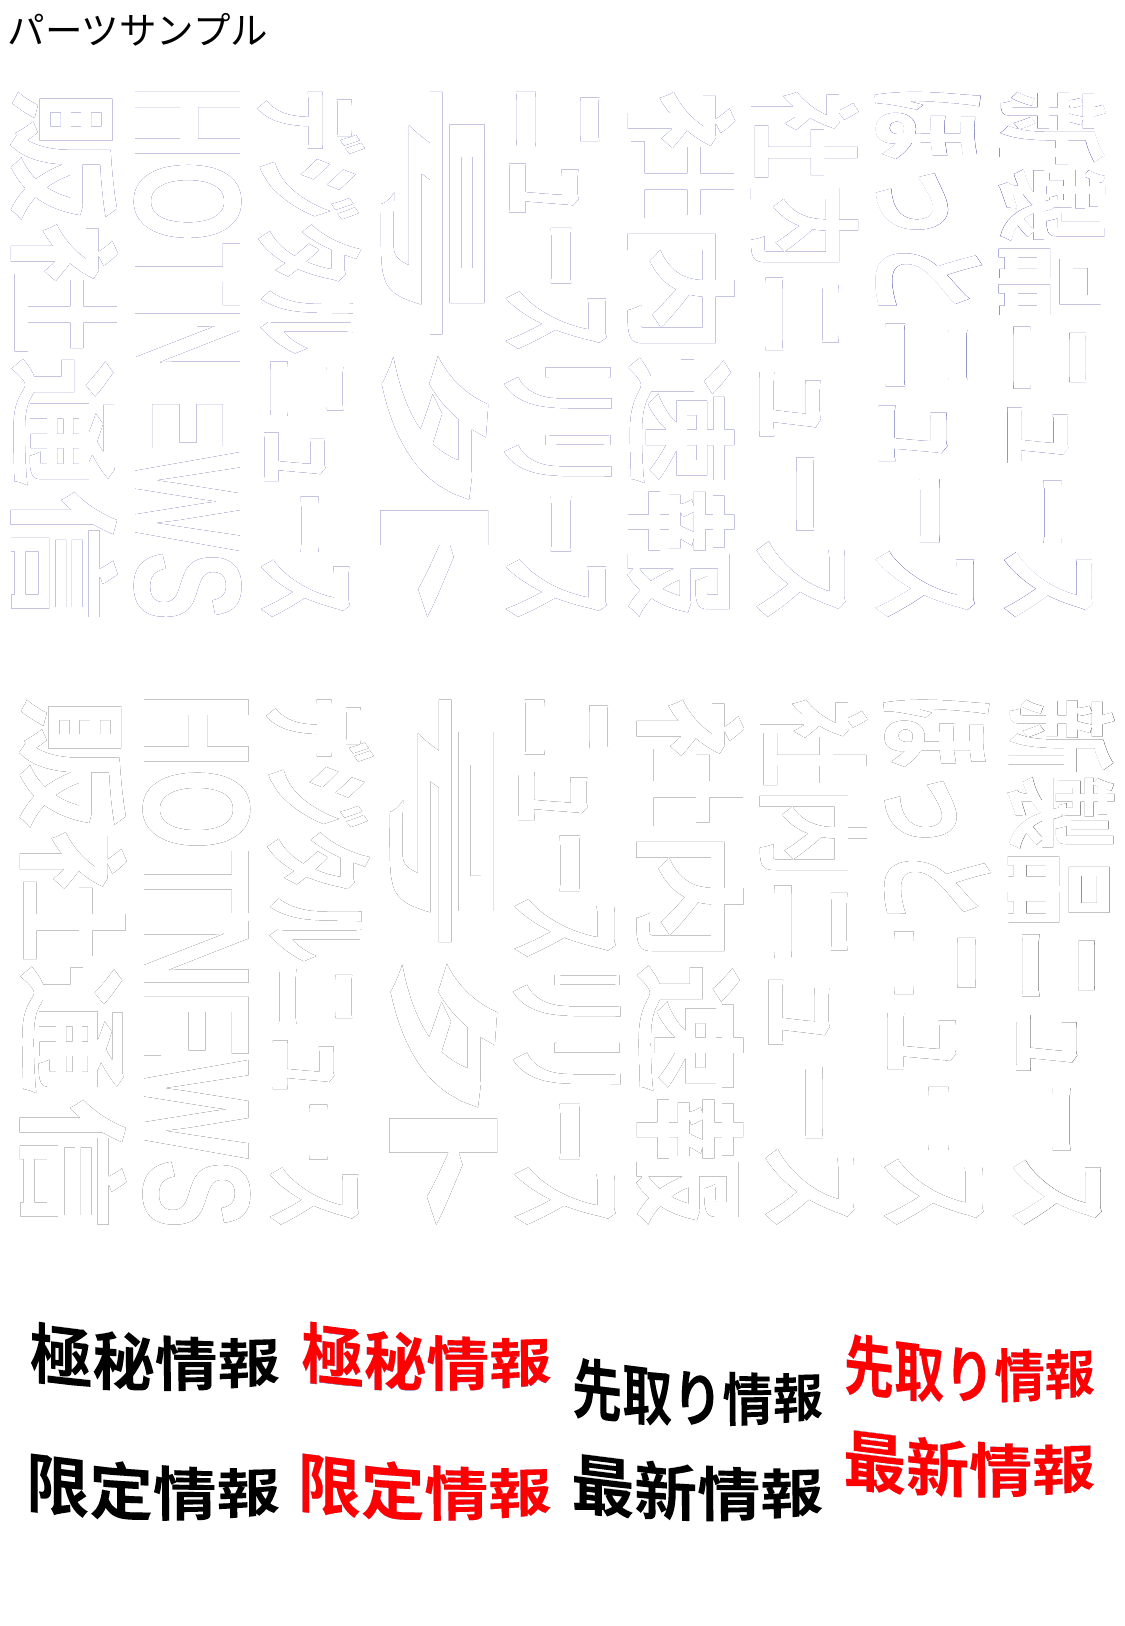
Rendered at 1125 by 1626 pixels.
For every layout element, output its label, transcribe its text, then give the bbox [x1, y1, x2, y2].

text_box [389, 699, 498, 1225]
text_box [18, 699, 127, 1225]
text_box パーツサンプル [0, 0, 284, 60]
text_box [574, 1450, 823, 1522]
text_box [574, 1355, 823, 1427]
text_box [1006, 699, 1115, 1225]
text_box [133, 91, 242, 617]
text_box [636, 699, 744, 1225]
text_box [503, 91, 612, 617]
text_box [845, 1426, 1095, 1498]
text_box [874, 91, 983, 617]
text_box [750, 91, 859, 617]
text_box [10, 91, 118, 617]
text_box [882, 699, 991, 1225]
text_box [997, 91, 1106, 617]
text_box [302, 1450, 551, 1522]
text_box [30, 1450, 280, 1522]
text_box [256, 91, 365, 617]
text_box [845, 1332, 1095, 1404]
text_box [265, 699, 374, 1225]
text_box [142, 699, 251, 1225]
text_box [759, 699, 868, 1225]
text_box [380, 91, 489, 617]
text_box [627, 91, 736, 617]
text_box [302, 1320, 551, 1392]
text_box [30, 1320, 280, 1392]
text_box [512, 699, 621, 1225]
